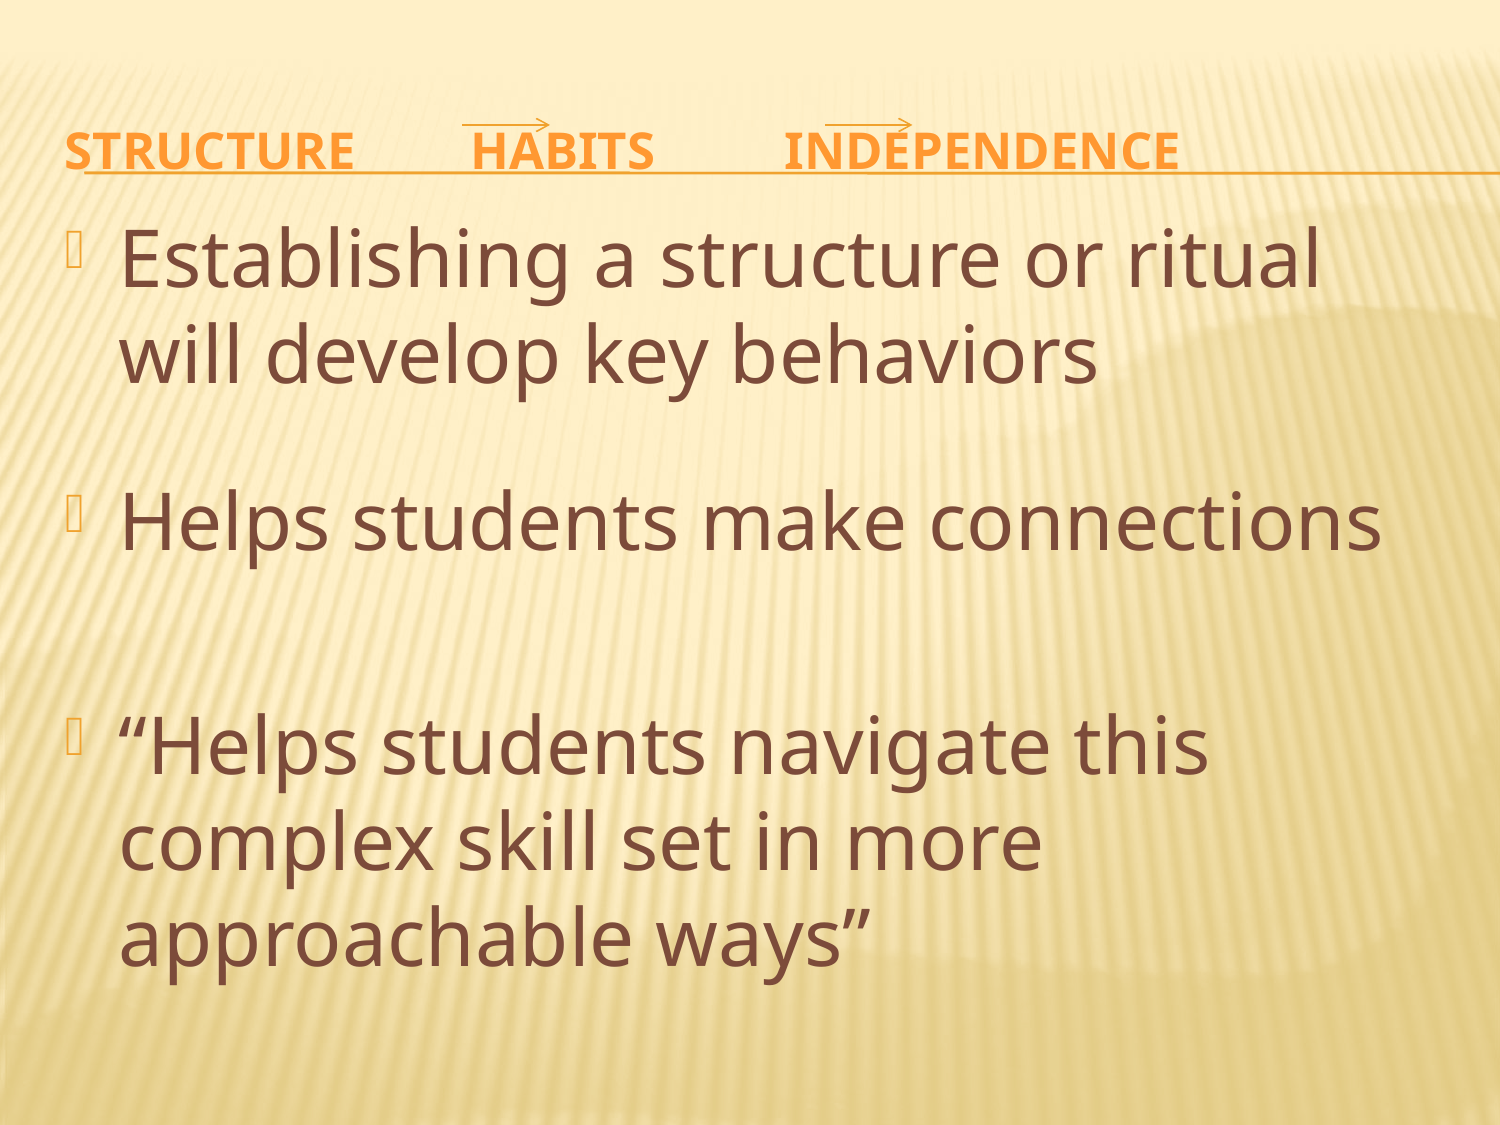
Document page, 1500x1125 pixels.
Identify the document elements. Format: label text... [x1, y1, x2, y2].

list Establishing a structure or ritual will develop key behaviors Helps students make connections “Helps students navigate this complex skill set in more approachable ways” [50, 200, 1475, 998]
title Structure habits independence [50, 50, 1475, 188]
